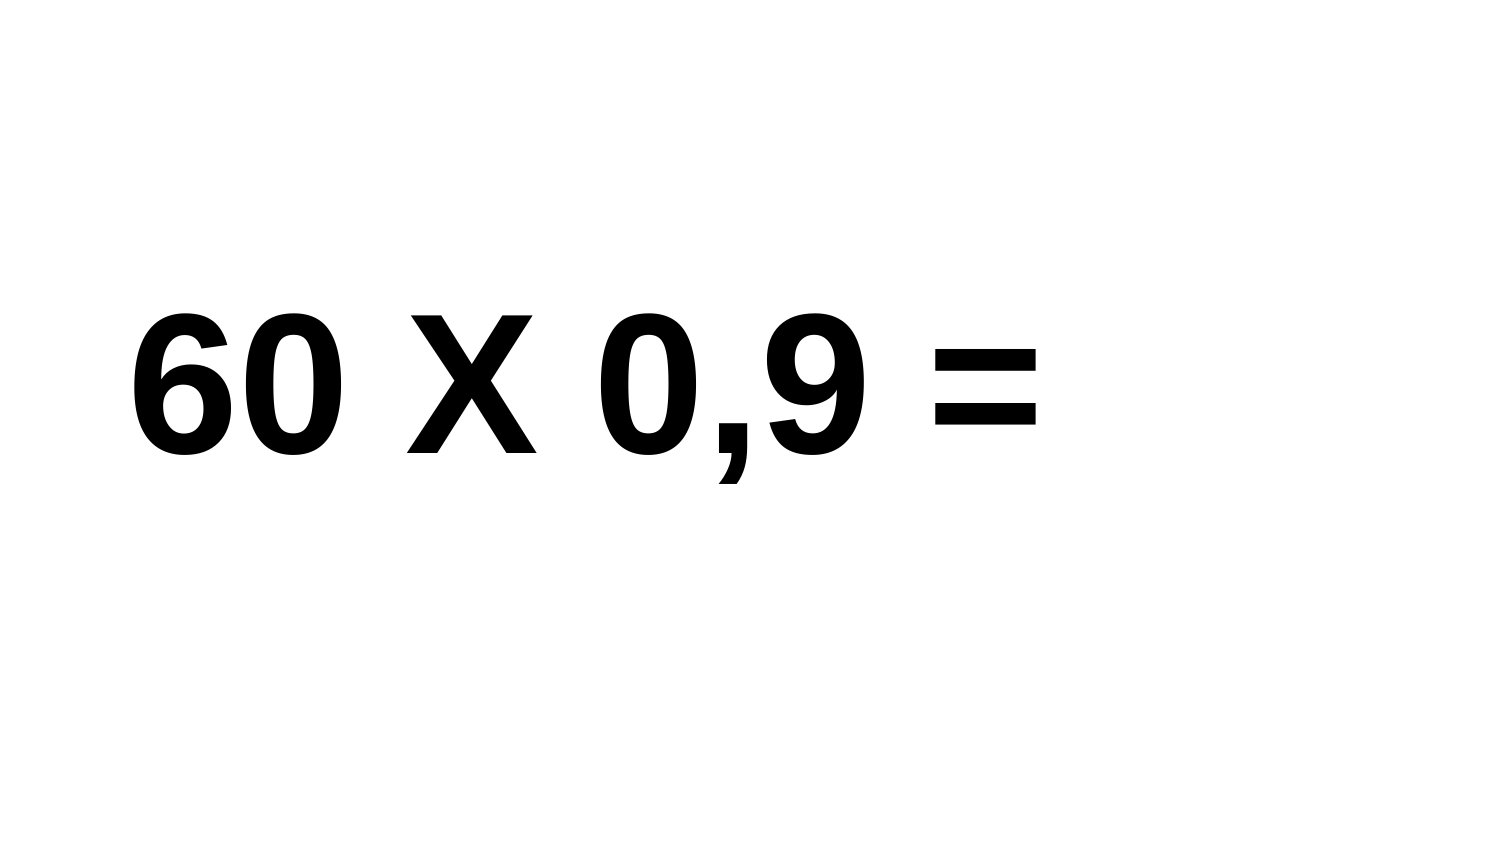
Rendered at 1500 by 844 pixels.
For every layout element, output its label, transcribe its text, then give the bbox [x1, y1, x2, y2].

text_box 60 X 0,9 = [112, 318, 1388, 509]
